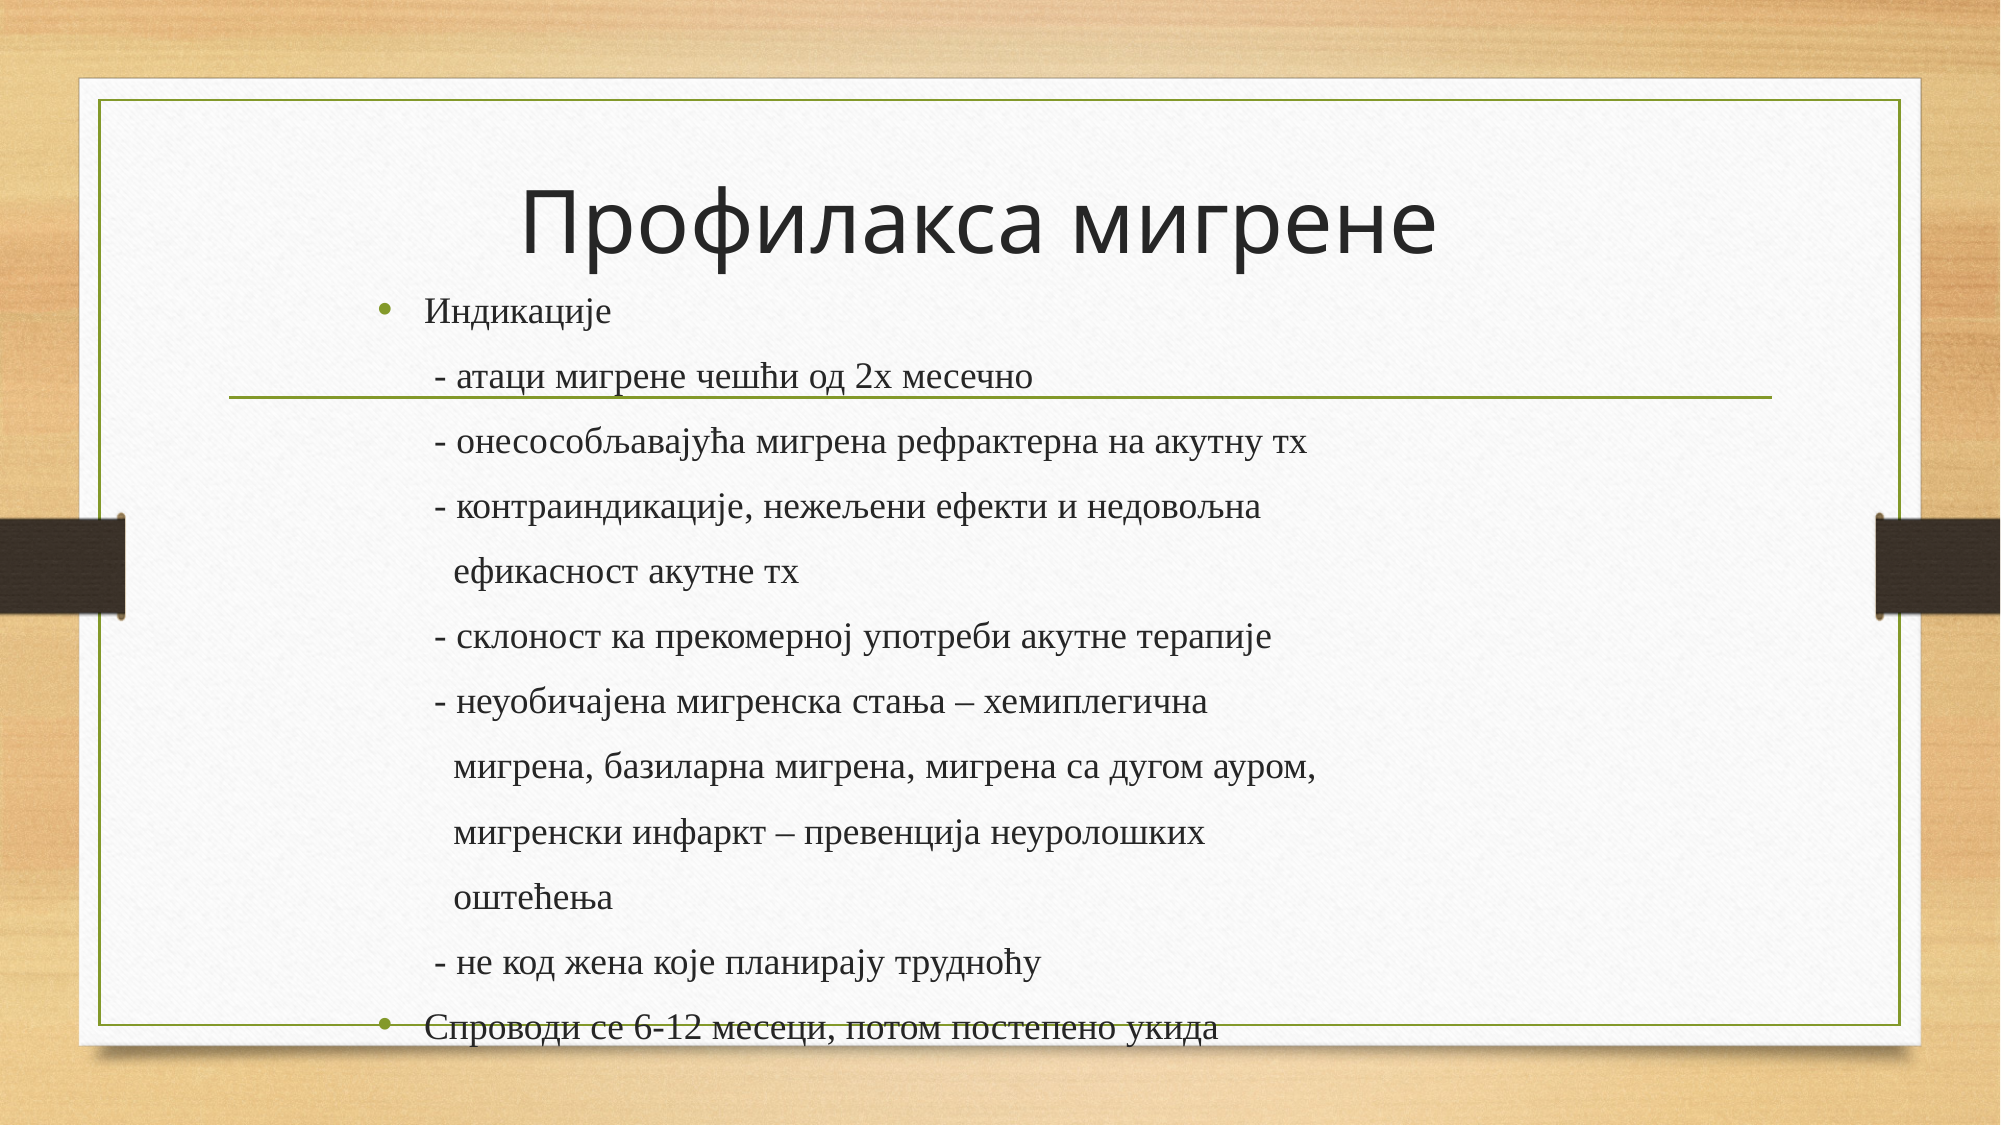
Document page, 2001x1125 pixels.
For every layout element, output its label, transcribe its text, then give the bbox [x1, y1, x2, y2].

title Профилакса мигрене [291, 158, 1667, 279]
list Индикације - атаци мигрене чешћи од 2x месечно - онесособљавајућа мигрена рефрактерна на акутну тх - контраиндикације, нежељени ефекти и недовољна ефикасност акутне тх - склоност ка прекомерној употреби акутне терапије - неуобичајена мигренска стања – хемиплегична мигрена, базиларна мигрена, мигрена са дугом ауром, мигренски инфаркт – превенција неуролошких оштећења - не код жена које планирају трудноћу Спроводи се 6-12 месеци, потом постепено укида [362, 278, 1739, 1094]
picture [0, 0, 2001, 1125]
